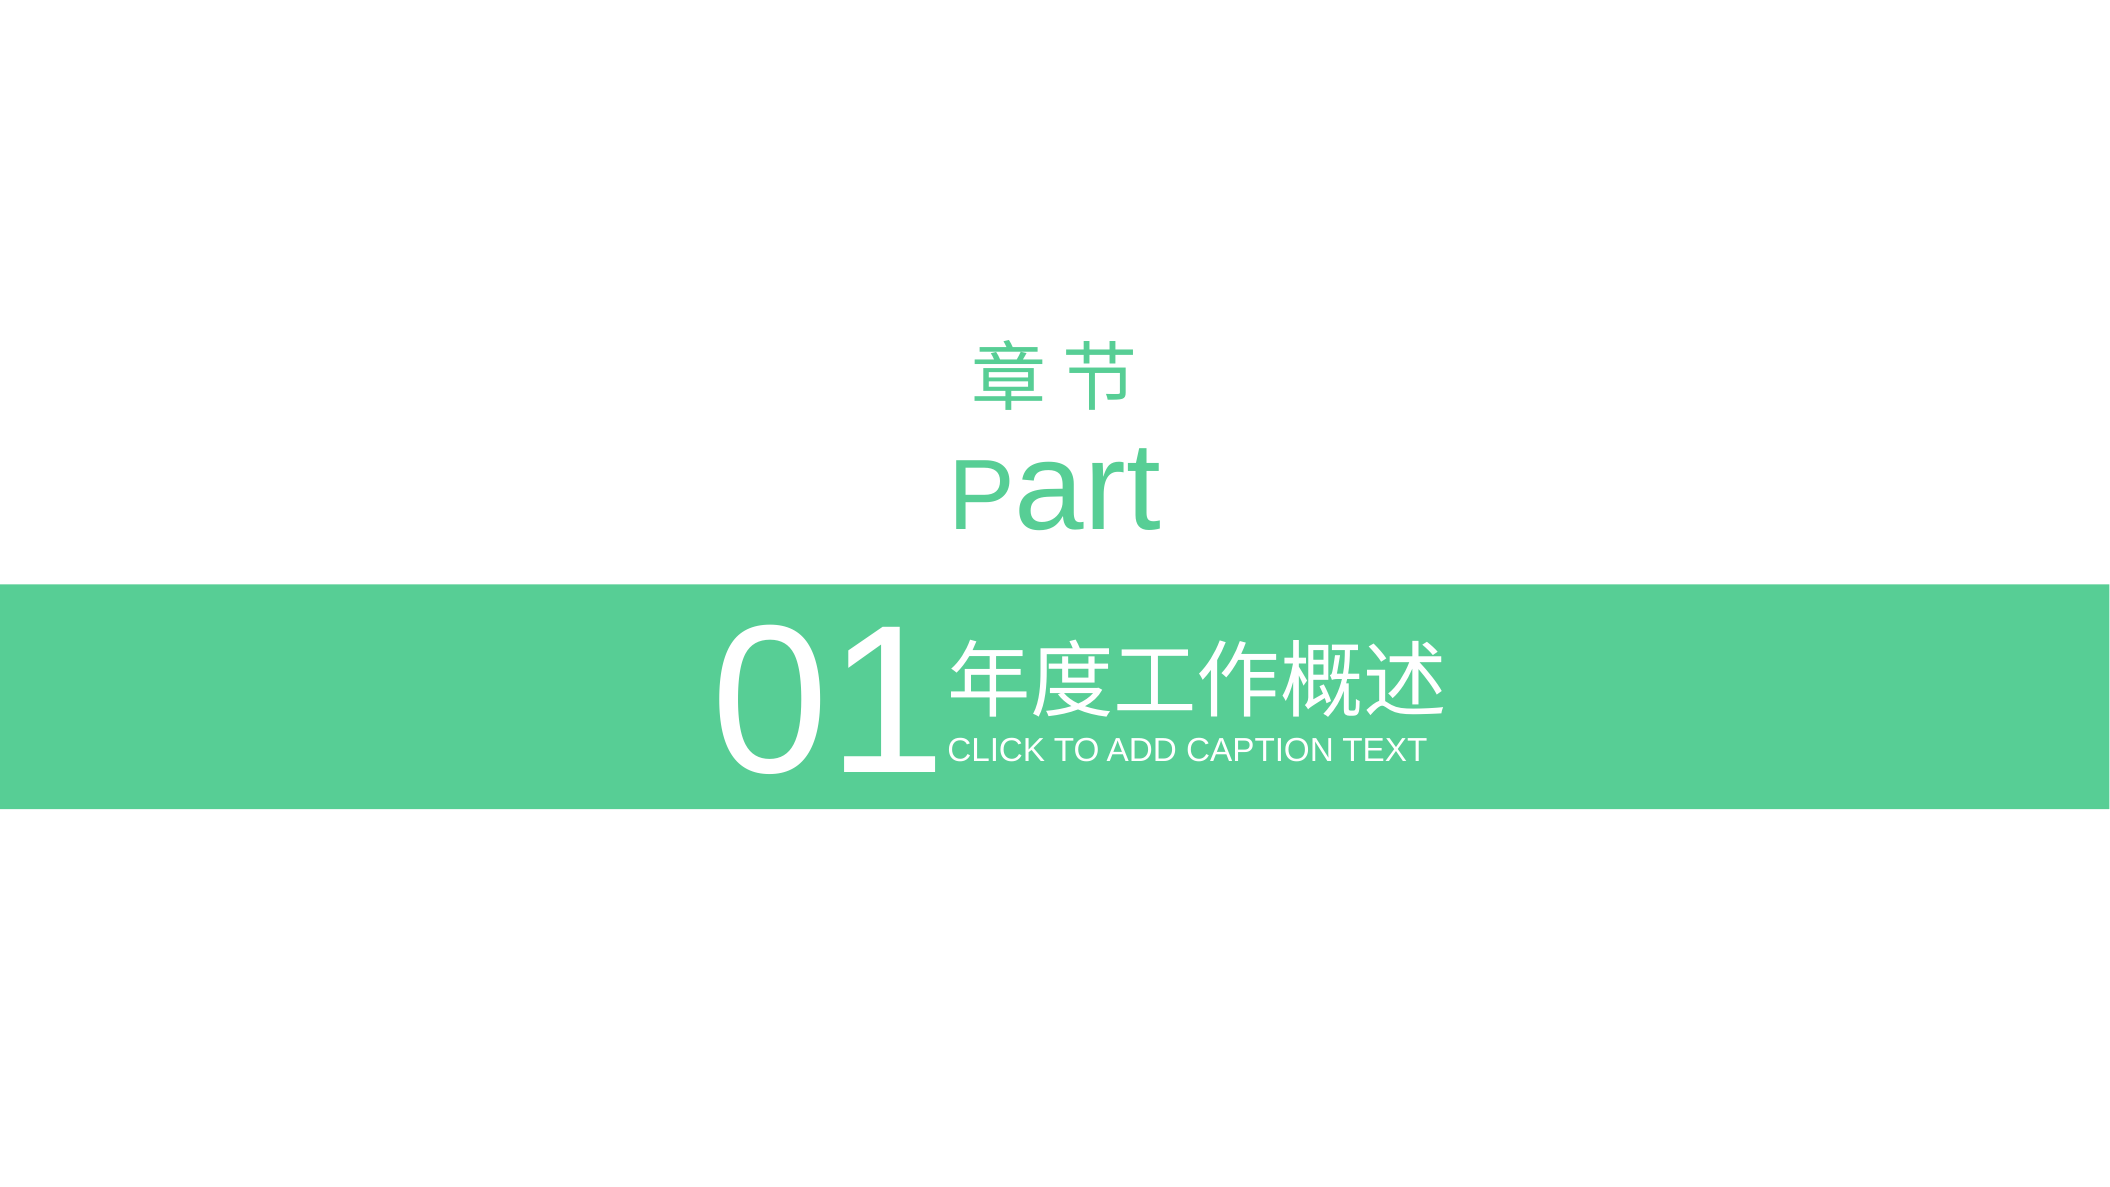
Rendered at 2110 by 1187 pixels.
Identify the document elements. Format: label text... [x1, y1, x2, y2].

text_box 章 节 [971, 329, 1139, 420]
text_box CLICK TO ADD CAPTION TEXT [947, 733, 1553, 770]
text_box [0, 583, 711, 810]
text_box 年度工作概述 [947, 638, 1553, 729]
text_box [947, 583, 2110, 810]
text_box 01 [711, 561, 947, 815]
text_box Part [948, 404, 1162, 555]
